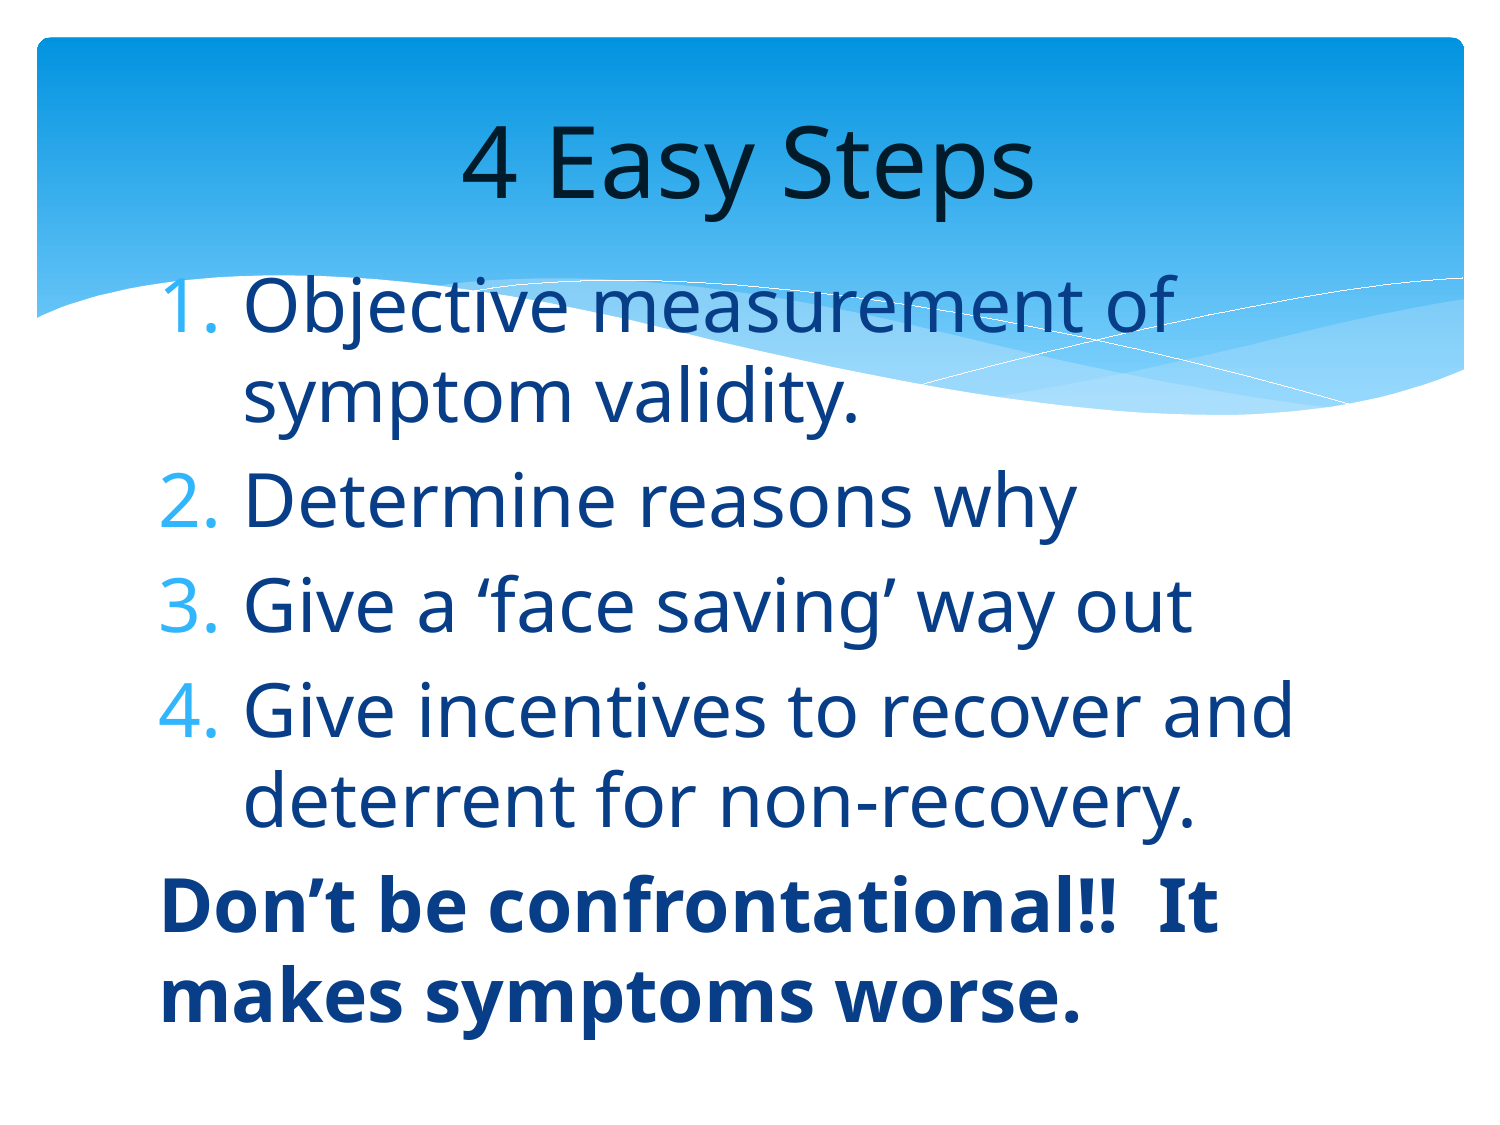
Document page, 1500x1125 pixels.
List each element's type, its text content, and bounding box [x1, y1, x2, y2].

list Objective measurement of symptom validity. Determine reasons why Give a ‘face saving’ way out Give incentives to recover and deterrent for non-recovery. Don’t be confrontational!! It makes symptoms worse. [143, 261, 1359, 1050]
title 4 Easy Steps [75, 55, 1425, 261]
